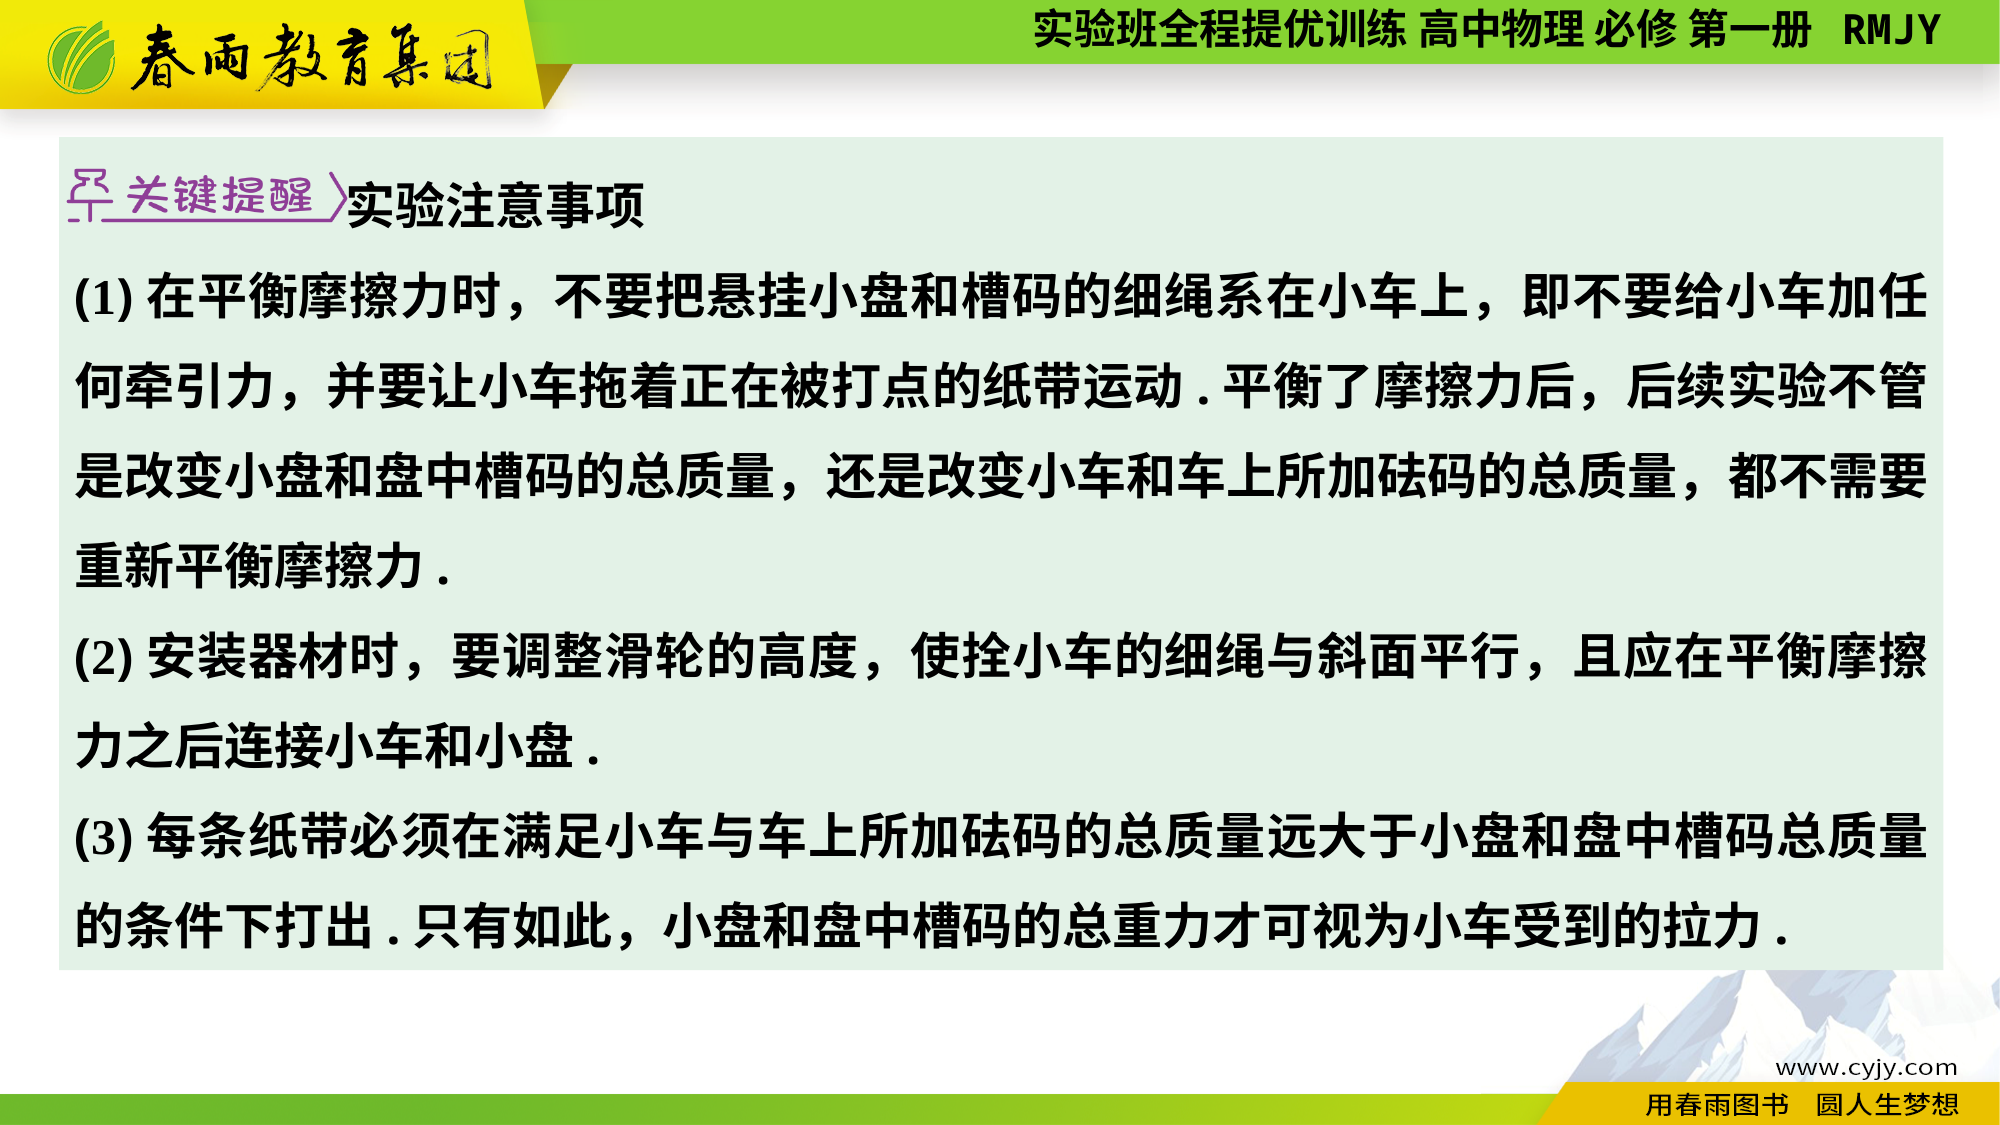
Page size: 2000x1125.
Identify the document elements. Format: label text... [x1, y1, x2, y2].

list 实验注意事项 (1)在平衡摩擦力时，不要把悬挂小盘和槽码的细绳系在小车上，即不要给小车加任何牵引力，并要让小车拖着正在被打点的纸带运动.平衡了摩擦力后，后续实验不管是改变小盘和盘中槽码的总质量，还是改变小车和车上所加砝码的总质量，都不需要重新平衡摩擦力. (2)安装器材时，要调整滑轮的高度，使拴小车的细绳与斜面平行，且应在平衡摩擦力之后连接小车和小盘. (3)每条纸带必须在满足小车与车上所加砝码的总质量远大于小盘和盘中槽码总质量的条件下打出.只有如此，小盘和盘中槽码的总重力才可视为小车受到的拉力. [59, 137, 1944, 971]
picture [0, 0, 2000, 1125]
